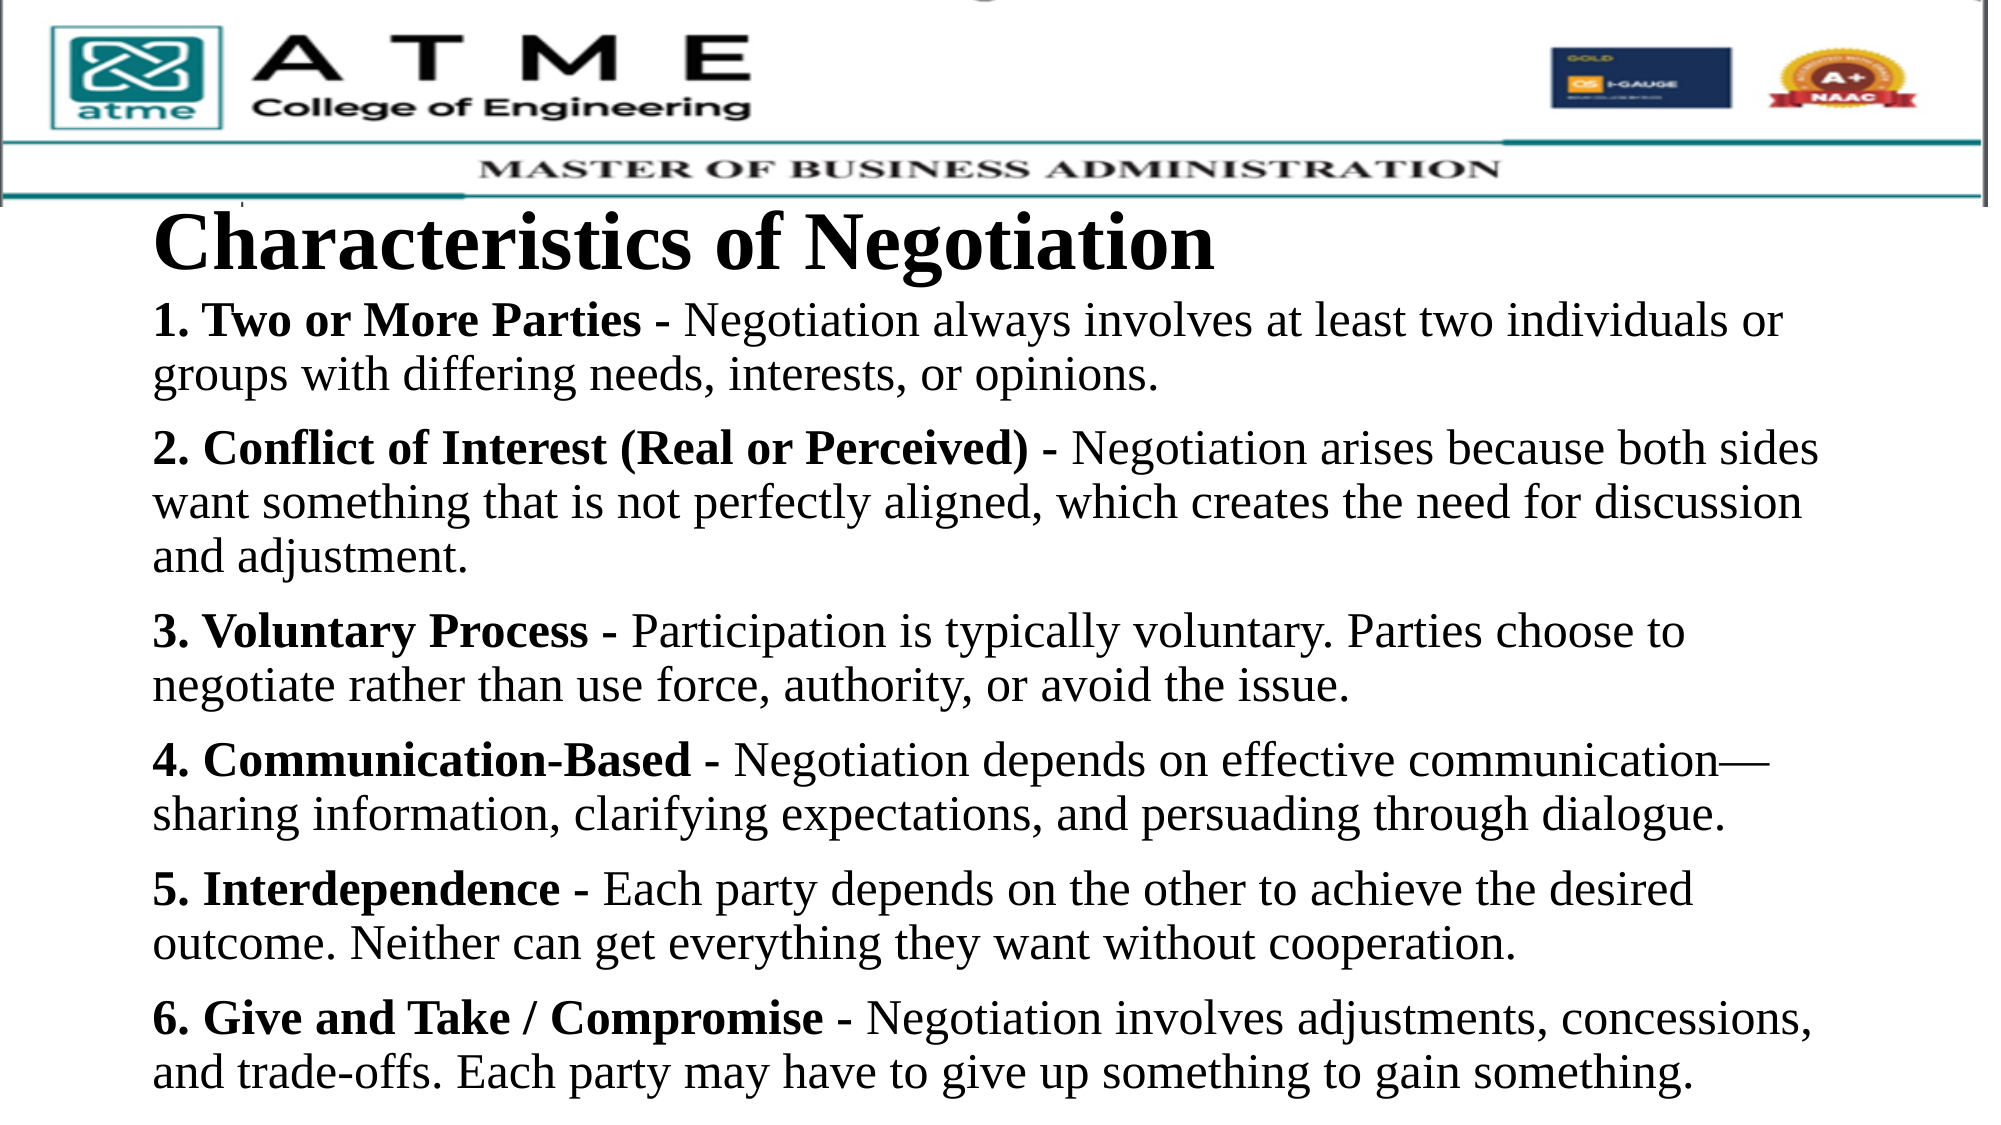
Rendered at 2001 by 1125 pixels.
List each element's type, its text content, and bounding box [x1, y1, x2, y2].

list 1. Two or More Parties - Negotiation always involves at least two individuals or groups with differing needs, interests, or opinions. 2. Conflict of Interest (Real or Perceived) - Negotiation arises because both sides want something that is not perfectly aligned, which creates the need for discussion and adjustment. 3. Voluntary Process - Participation is typically voluntary. Parties choose to negotiate rather than use force, authority, or avoid the issue. 4. Communication-Based - Negotiation depends on effective communication—sharing information, clarifying expectations, and persuading through dialogue. 5. Interdependence - Each party depends on the other to achieve the desired outcome. Neither can get everything they want without cooperation. 6. Give and Take / Compromise - Negotiation involves adjustments, concessions, and trade-offs. Each party may have to give up something to gain something. [137, 285, 1863, 1092]
picture [0, 0, 1988, 207]
title Characteristics of Negotiation [137, 134, 1863, 285]
